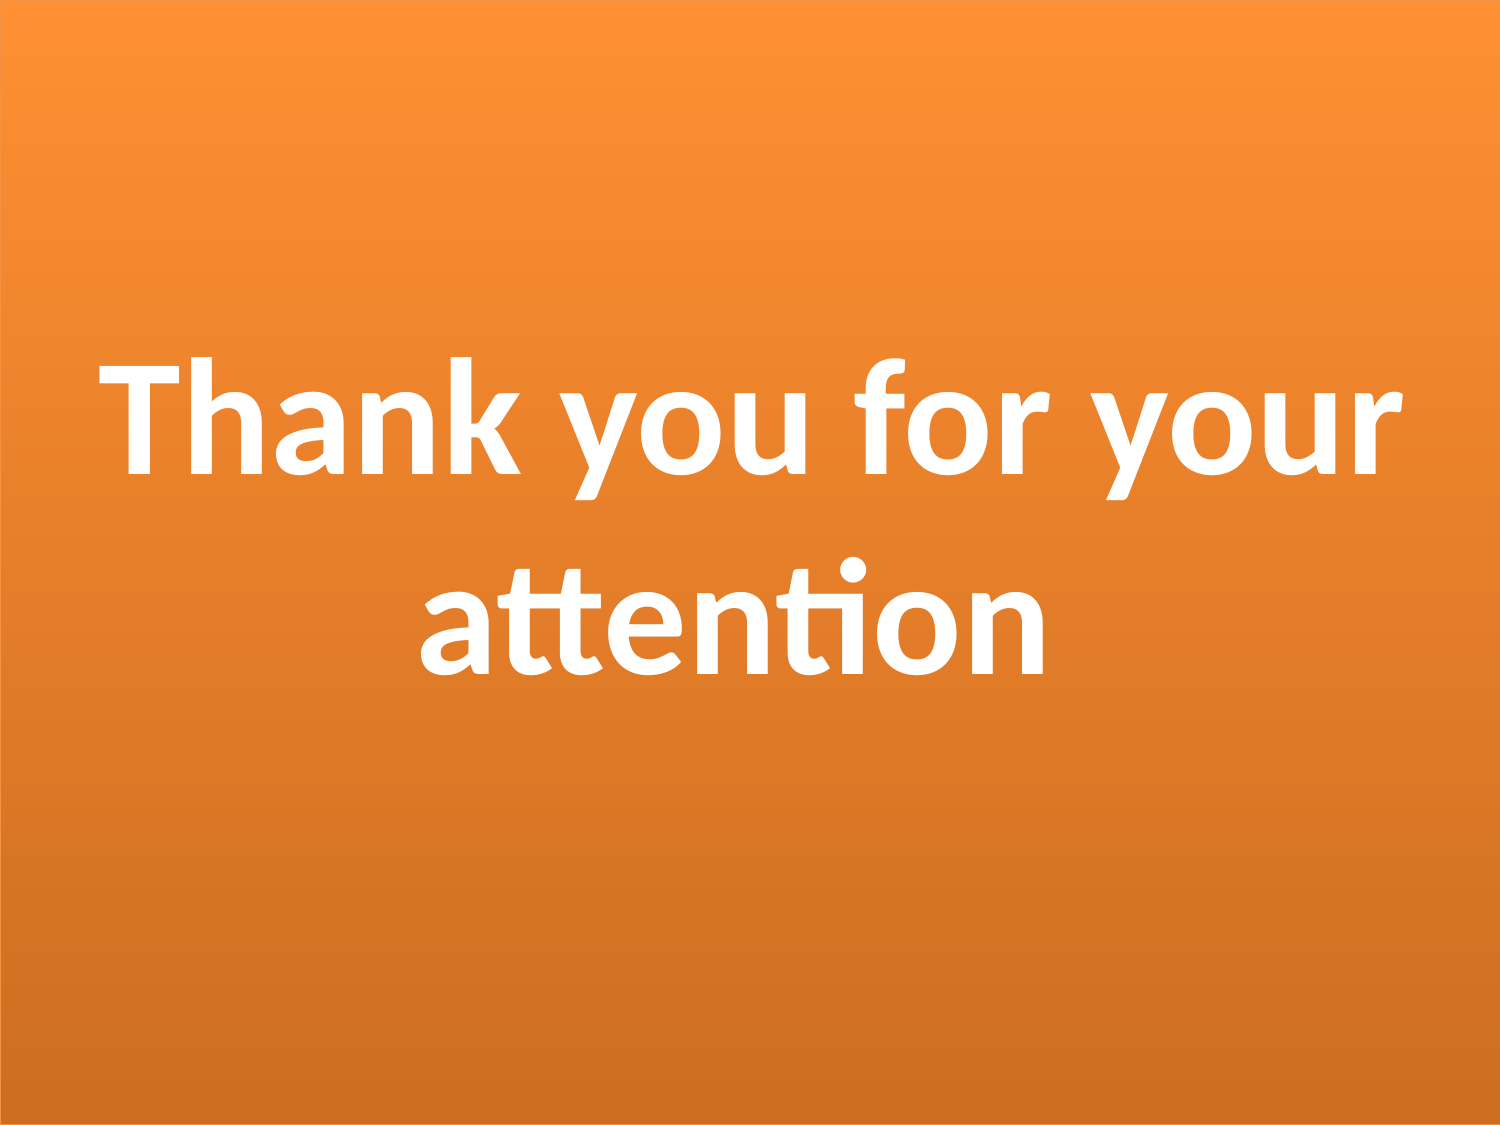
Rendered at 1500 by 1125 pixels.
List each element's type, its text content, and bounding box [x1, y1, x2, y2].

text_box Thank you for your attention [0, 0, 1500, 1125]
